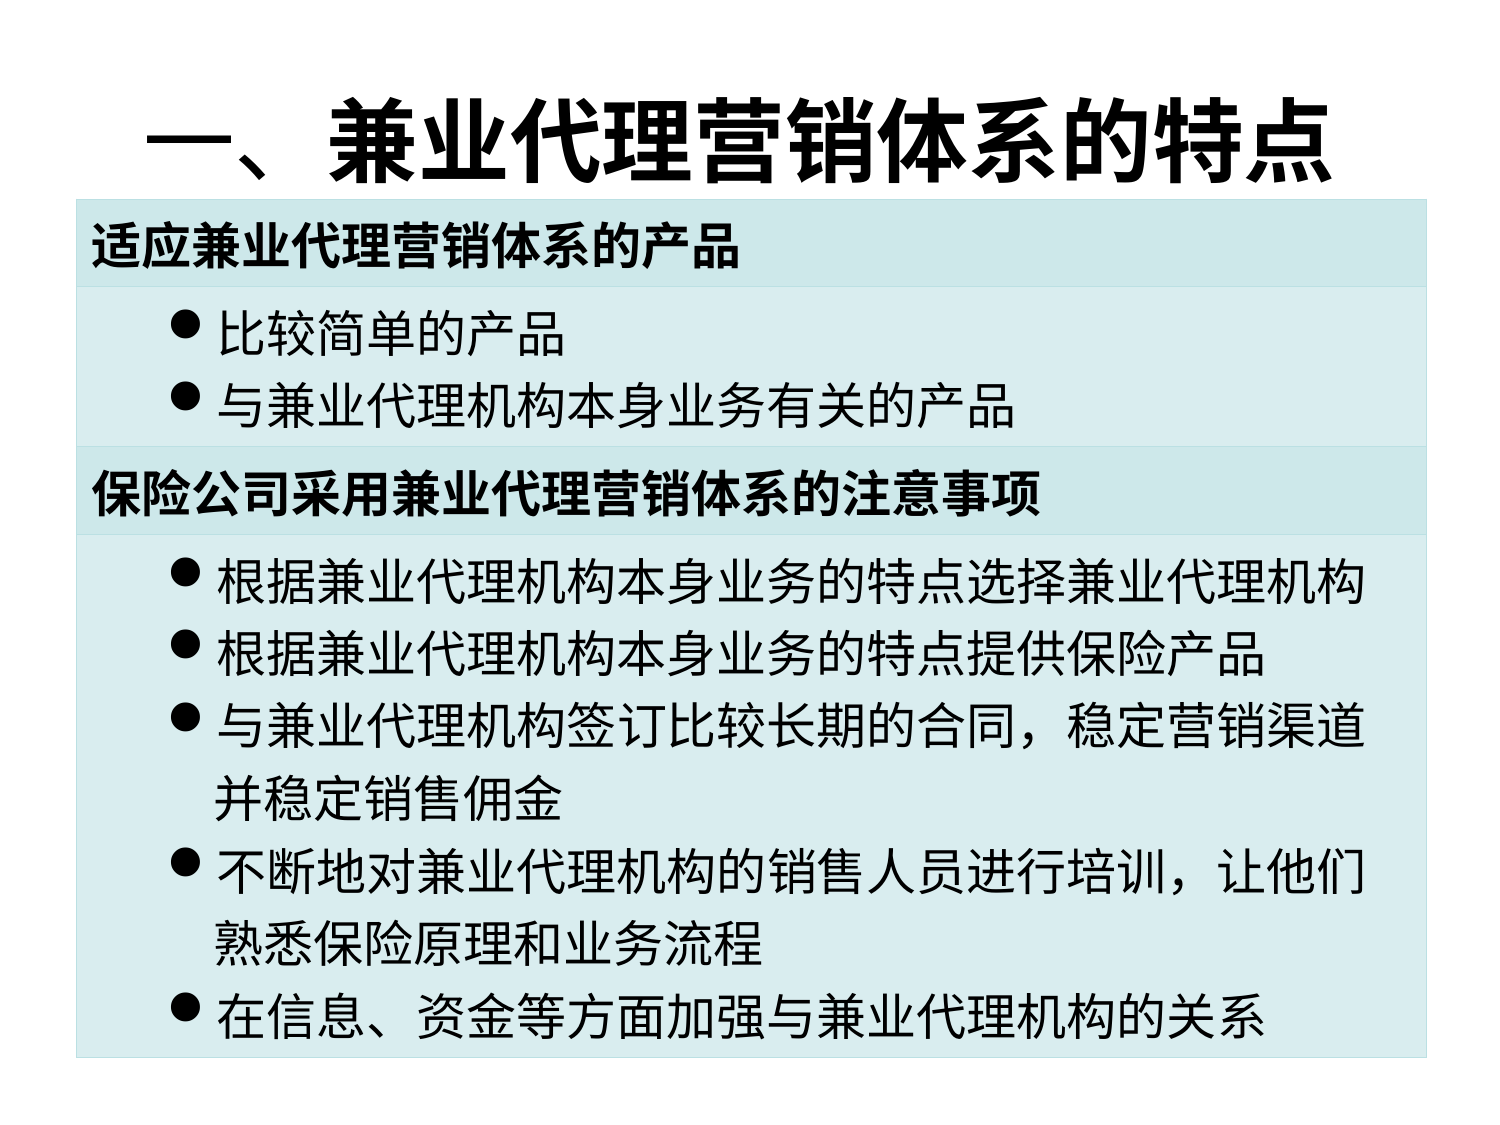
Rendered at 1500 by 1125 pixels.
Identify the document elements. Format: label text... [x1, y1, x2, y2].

table_cell 根据兼业代理机构本身业务的特点选择兼业代理机构 根据兼业代理机构本身业务的特点提供保险产品 与兼业代理机构签订比较长期的合同，稳定营销渠道并稳定销售佣金 不断地对兼业代理机构的销售人员进行培训，让他们熟悉保险原理和业务流程 在信息、资金等方面加强与兼业代理机构的关系 [77, 535, 1426, 1057]
table_cell 比较简单的产品 与兼业代理机构本身业务有关的产品 [77, 287, 1426, 446]
table_header 适应兼业代理营销体系的产品 [77, 200, 1426, 286]
title 一、兼业代理营销体系的特点 [75, 45, 1425, 233]
table_cell 保险公司采用兼业代理营销体系的注意事项 [77, 447, 1426, 534]
